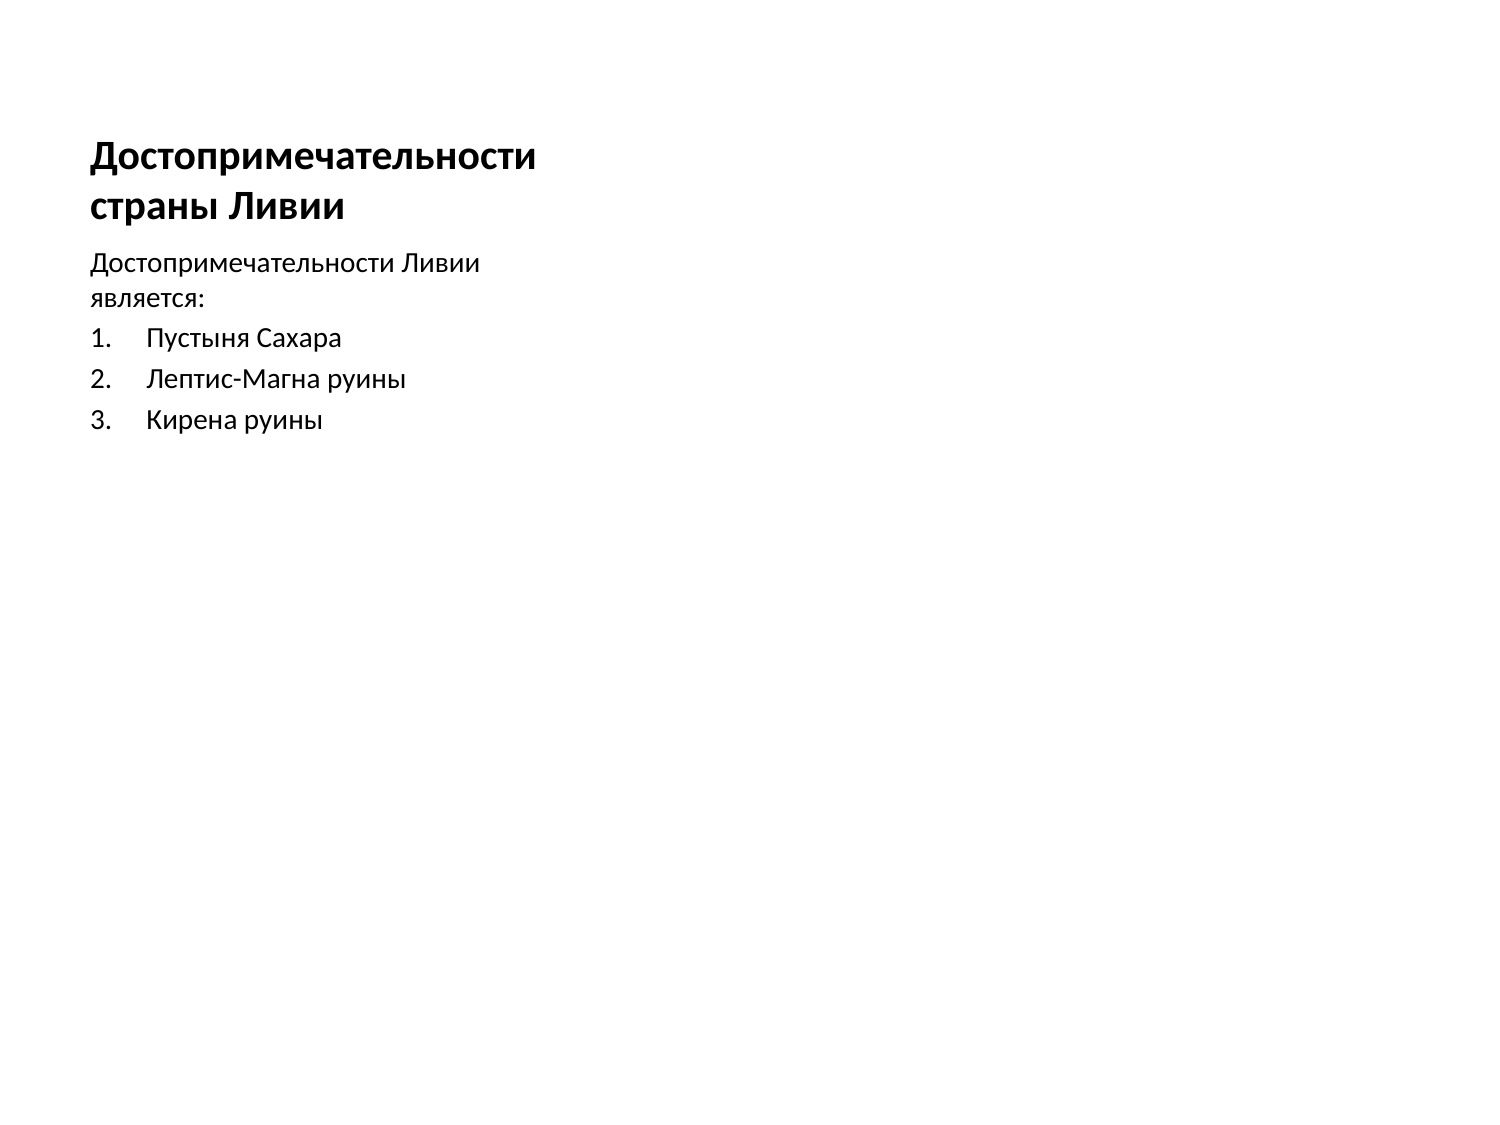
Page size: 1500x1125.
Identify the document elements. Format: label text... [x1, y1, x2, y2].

title Достопримечательности страны Ливии [75, 44, 569, 235]
list Достопримечательности Ливии является: Пустыня Сахара Лептис-Магна руины Кирена руины [75, 235, 569, 1005]
